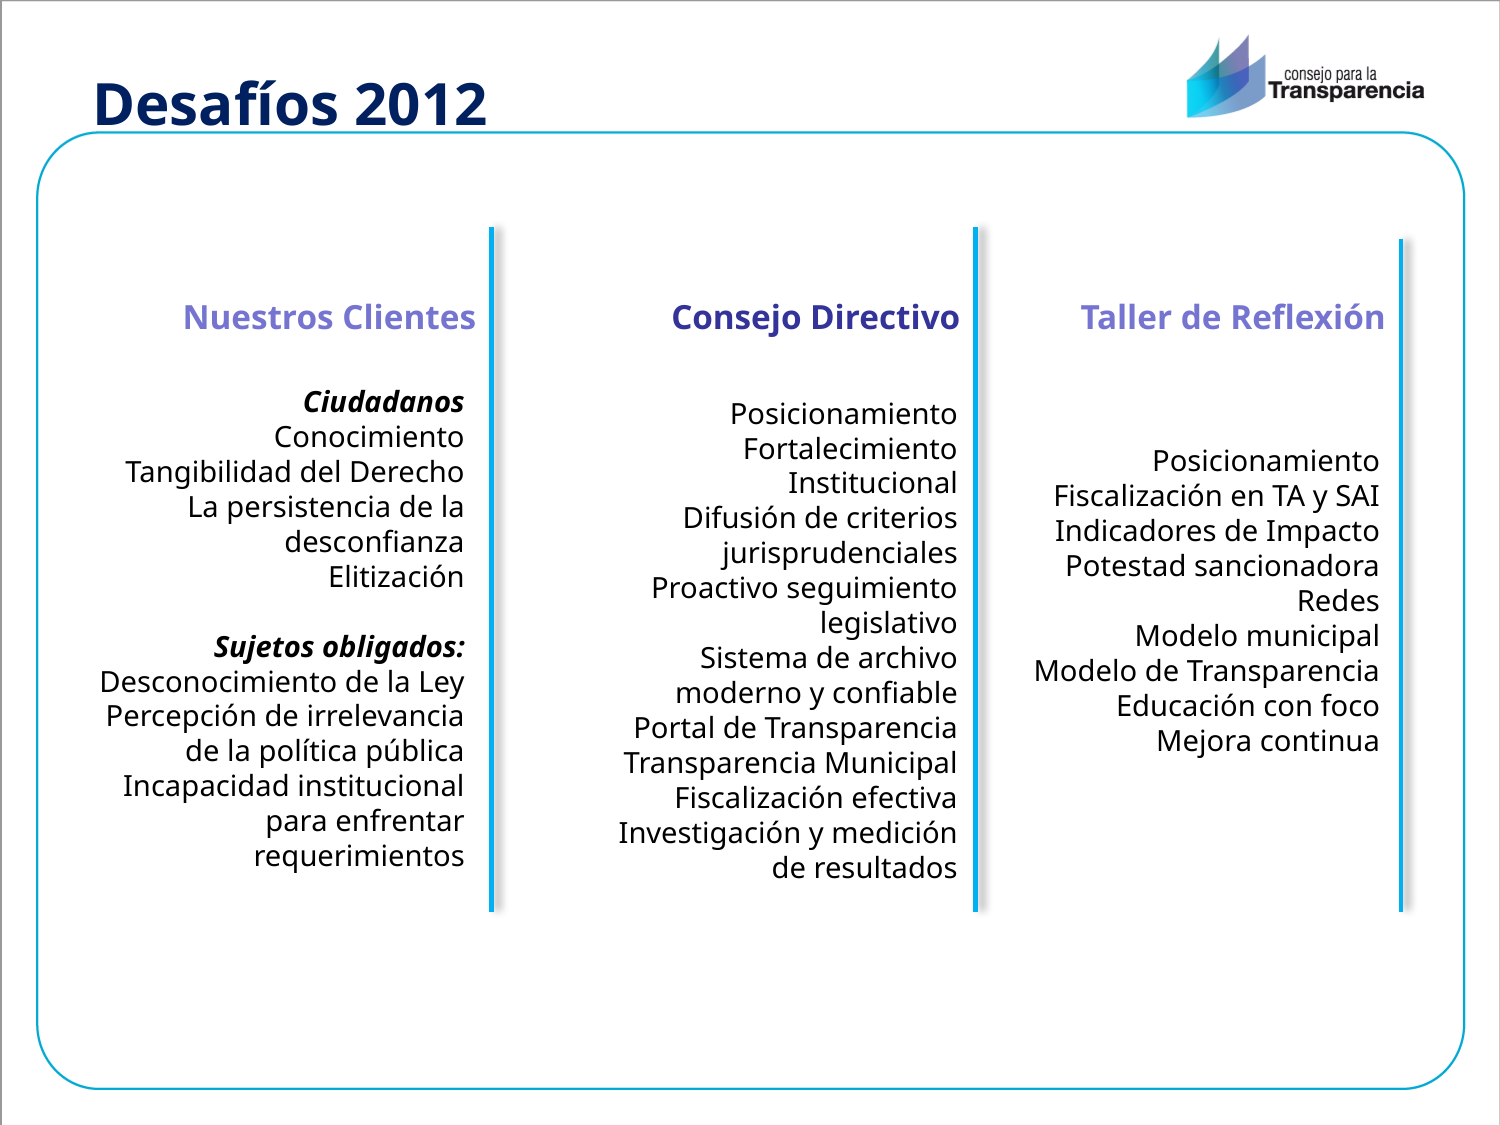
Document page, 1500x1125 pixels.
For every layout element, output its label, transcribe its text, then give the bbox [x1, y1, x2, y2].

text_box Nuestros Clientes [101, 269, 487, 364]
text_box Consejo Directivo [585, 269, 971, 364]
text_box Posicionamiento Fiscalización en TA y SAI Indicadores de Impacto Potestad sancionadora Redes Modelo municipal Modelo de Transparencia Educación con foco Mejora continua [644, 434, 971, 765]
text_box Posicionamiento Fiscalización en TA y SAI Indicadores de Impacto Potestad sancionadora Redes Modelo municipal Modelo de Transparencia Educación con foco Mejora continua [981, 434, 1395, 765]
text_box Taller de Reflexión [1011, 269, 1396, 364]
text_box Posicionamiento Fortalecimiento Institucional Difusión de criterios jurisprudenciales Proactivo seguimiento legislativo Sistema de archivo moderno y confiable Portal de Transparencia Transparencia Municipal Fiscalización efectiva Investigación y medición de resultados [562, 387, 971, 892]
text_box Ciudadanos Conocimiento Tangibilidad del Derecho La persistencia de la desconfianza Elitización Sujetos obligados: Desconocimiento de la Ley Percepción de irrelevancia de la política pública Incapacidad institucional para enfrentar requerimientos [78, 375, 480, 907]
picture [0, 0, 1500, 1125]
title Desafíos 2012 [77, 8, 1353, 197]
